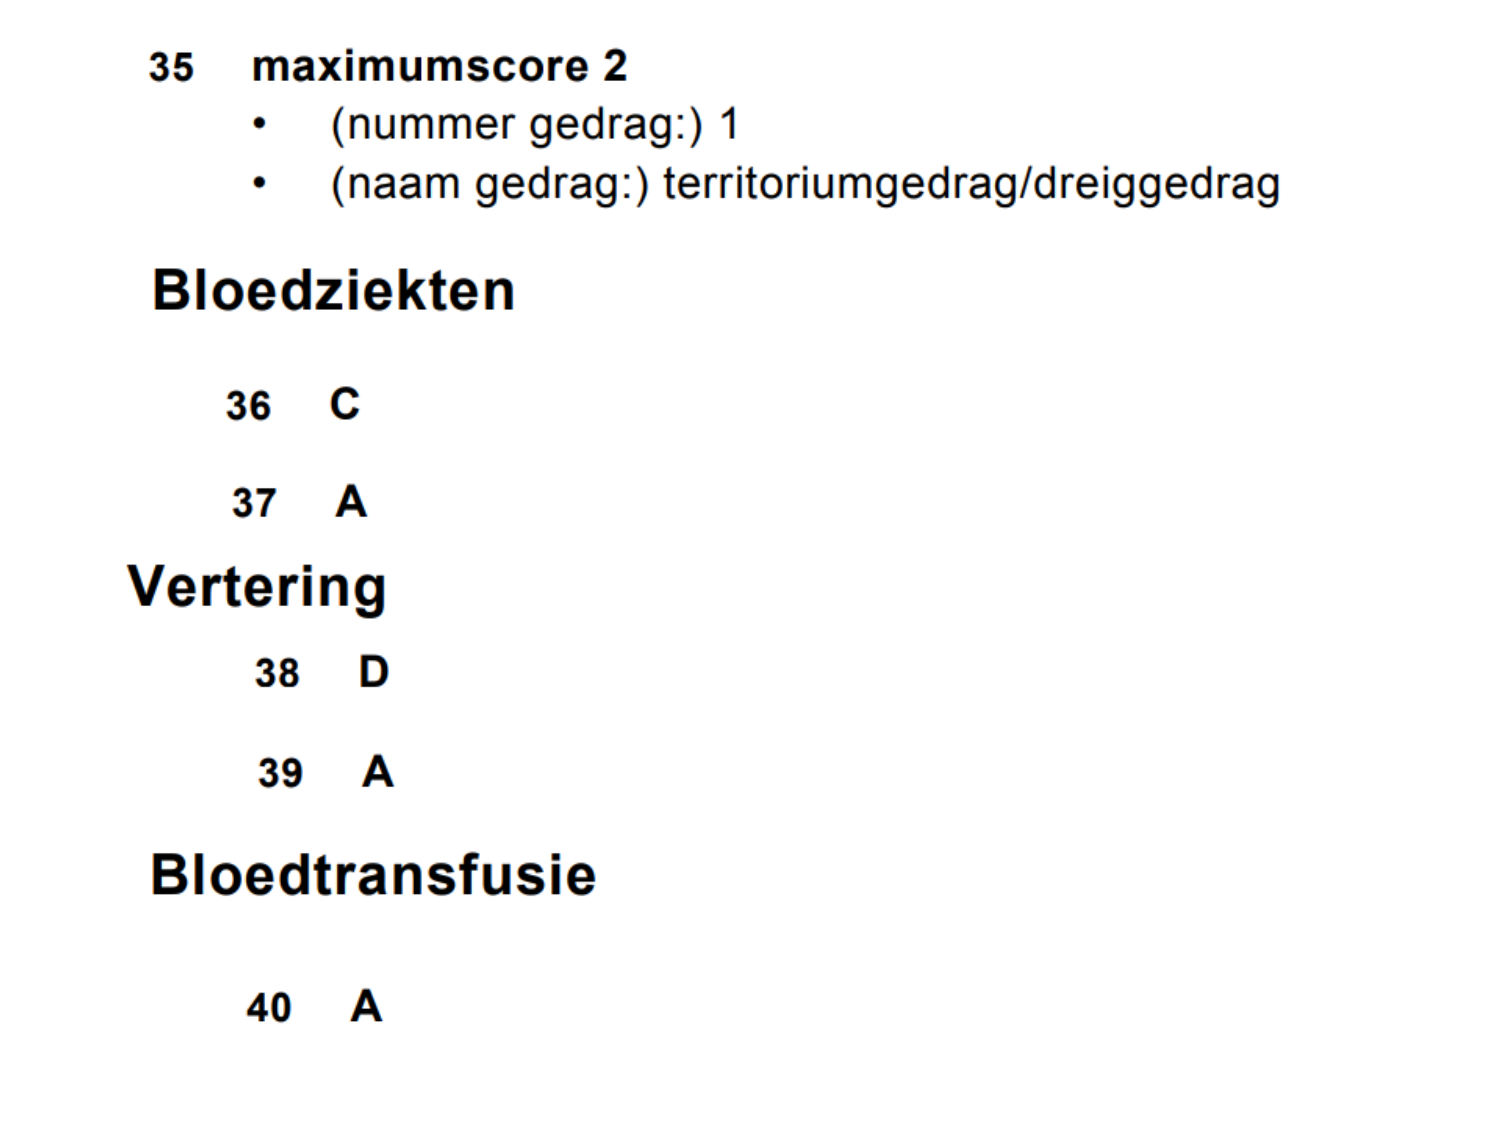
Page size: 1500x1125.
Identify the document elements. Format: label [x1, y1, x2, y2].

picture [137, 732, 641, 915]
picture [109, 460, 455, 729]
picture [218, 952, 429, 1039]
picture [210, 346, 423, 449]
picture [111, 19, 1327, 325]
